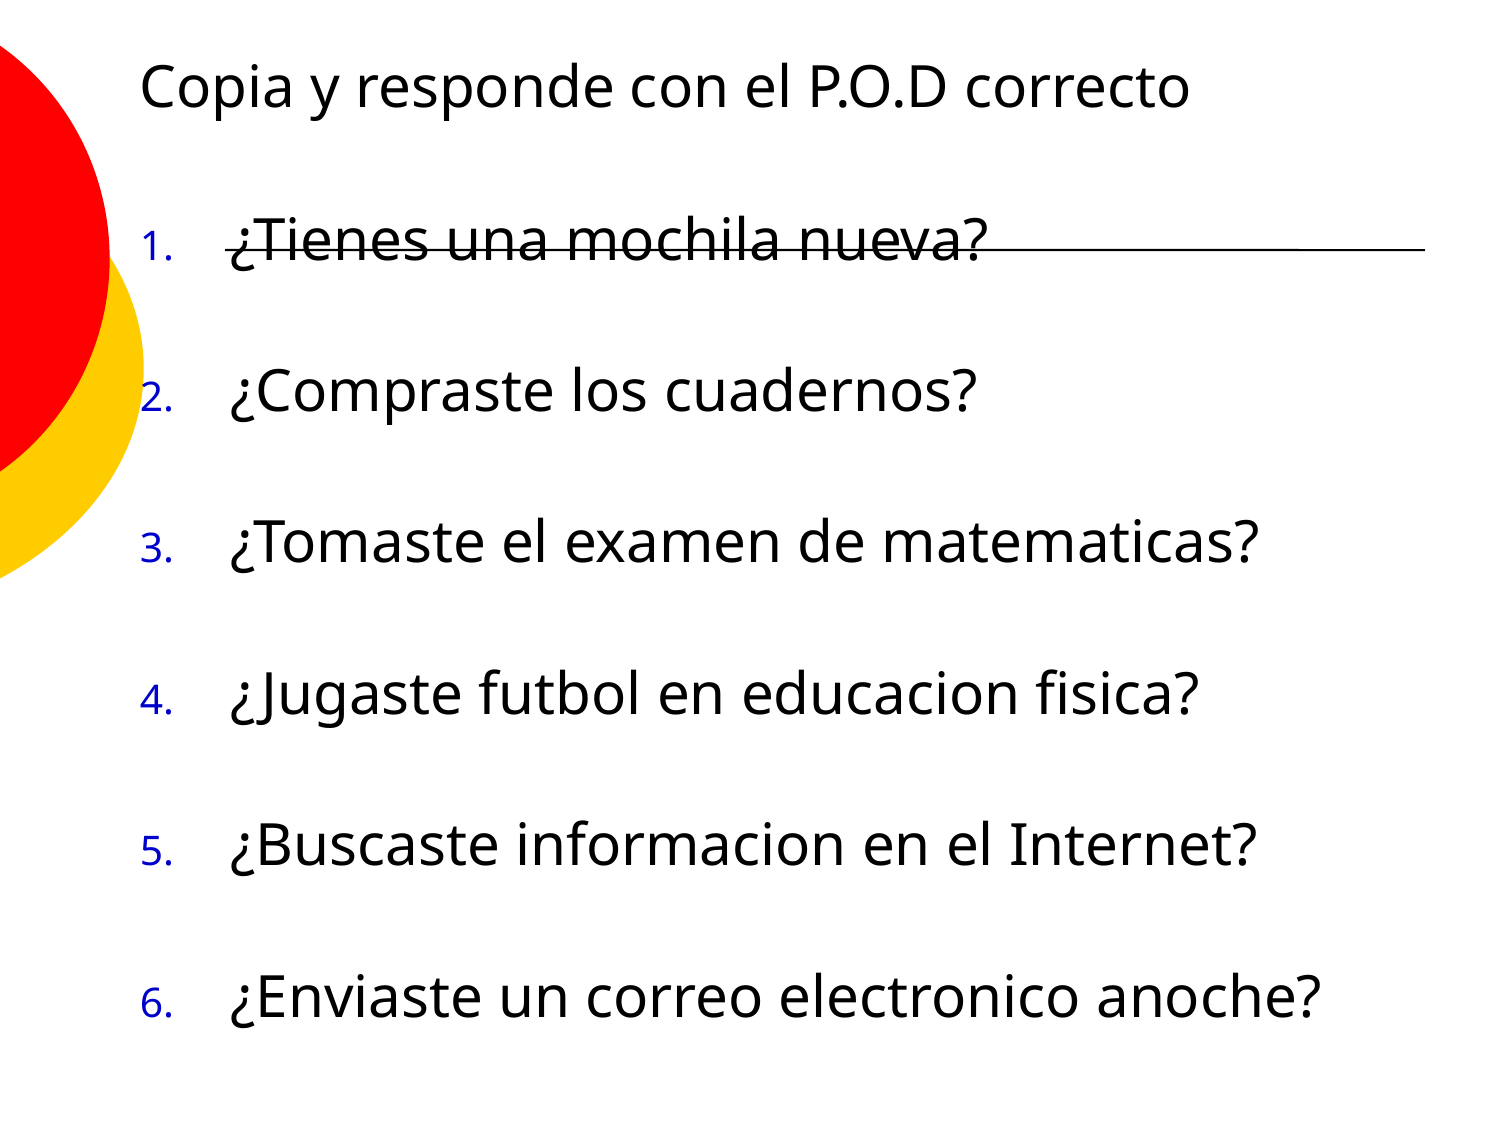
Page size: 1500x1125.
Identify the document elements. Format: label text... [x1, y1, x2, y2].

text_box Copia y responde con el P.O.D correcto ¿Tienes una mochila nueva? ¿Compraste los cuadernos? ¿Tomaste el examen de matematicas? ¿Jugaste futbol en educacion fisica? ¿Buscaste informacion en el Internet? ¿Enviaste un correo electronico anoche? [124, 50, 1500, 1075]
